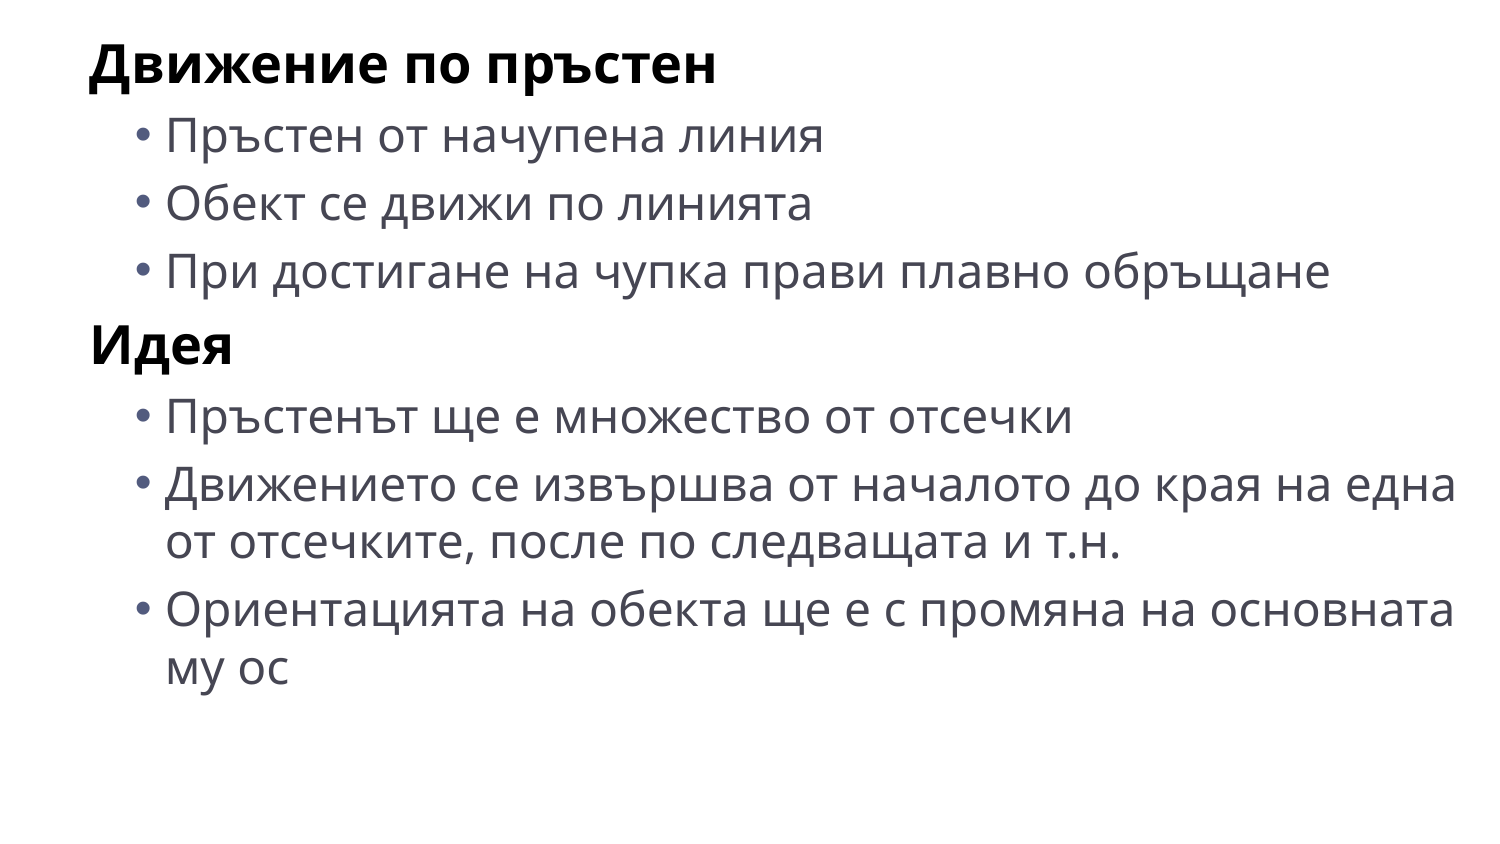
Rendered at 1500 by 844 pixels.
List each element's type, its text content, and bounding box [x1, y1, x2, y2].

list Движение по пръстен Пръстен от начупена линия Обект се движи по линията При достигане на чупка прави плавно обръщане Идея Пръстенът ще е множество от отсечки Движението се извършва от началото до края на една от отсечките, после по следващата и т.н. Ориентацията на обекта ще е с промяна на основната му ос [75, 21, 1475, 835]
